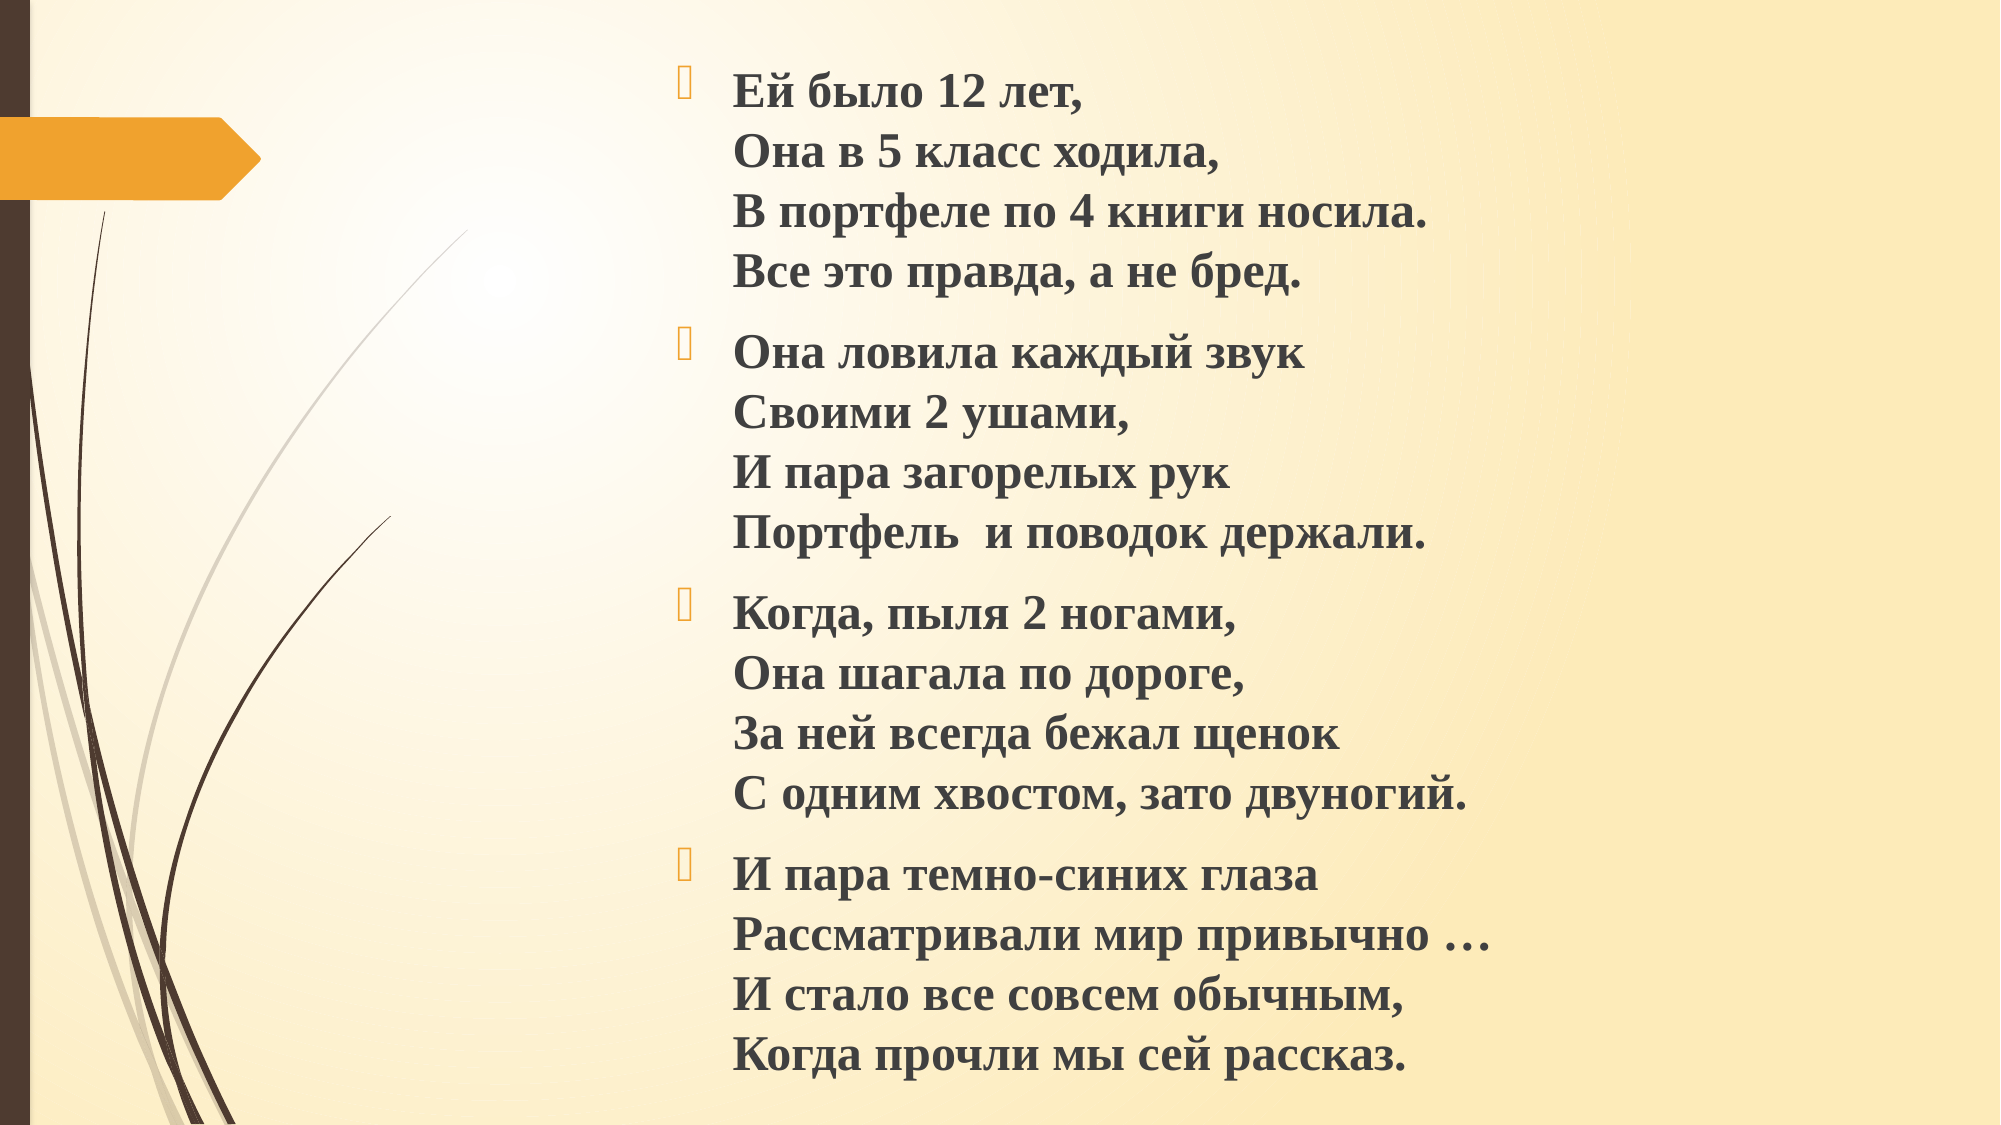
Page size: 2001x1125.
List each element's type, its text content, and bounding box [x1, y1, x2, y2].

list Ей было 12 лет, Она в 5 класс ходила, В портфеле по 4 книги носила. Все это правда, а не бред. Она ловила каждый звук Своими 2 ушами, И пара загорелых рук Портфель и поводок держали. Когда, пыля 2 ногами, Она шагала по дороге, За ней всегда бежал щенок С одним хвостом, зато двуногий. И пара темно-синих глаза Рассматривали мир привычно … И стало все совсем обычным, Когда прочли мы сей рассказ. [661, 49, 1575, 1074]
